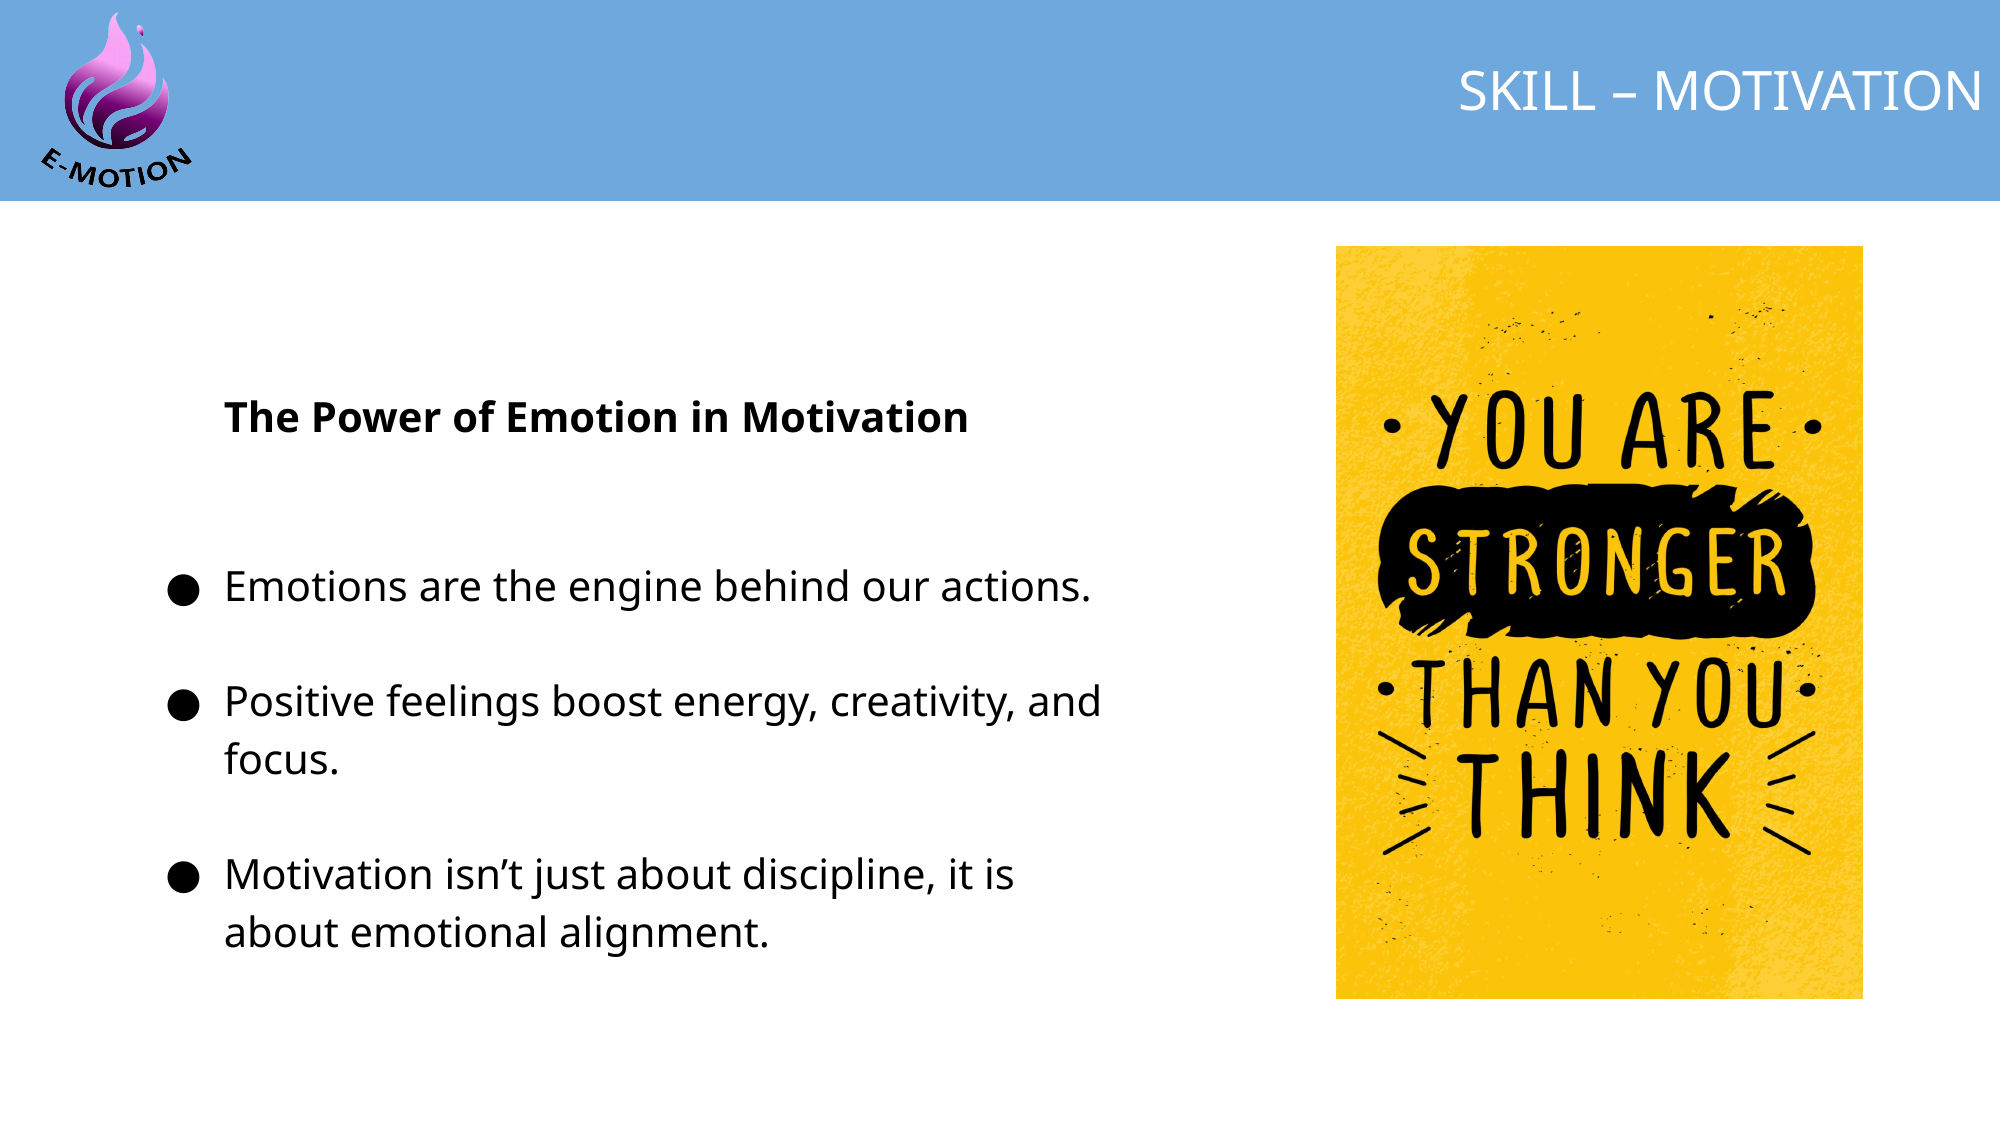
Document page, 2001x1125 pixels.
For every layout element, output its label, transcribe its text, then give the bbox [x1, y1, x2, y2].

picture [1336, 246, 1864, 999]
text_box SKILL – MOTIVATION [1343, 48, 2000, 196]
text_box The Power of Emotion in Motivation Emotions are the engine behind our actions. Positive feelings boost energy, creativity, and focus. Motivation isn’t just about discipline, it is about emotional alignment. [133, 376, 1147, 963]
picture [0, 0, 253, 247]
